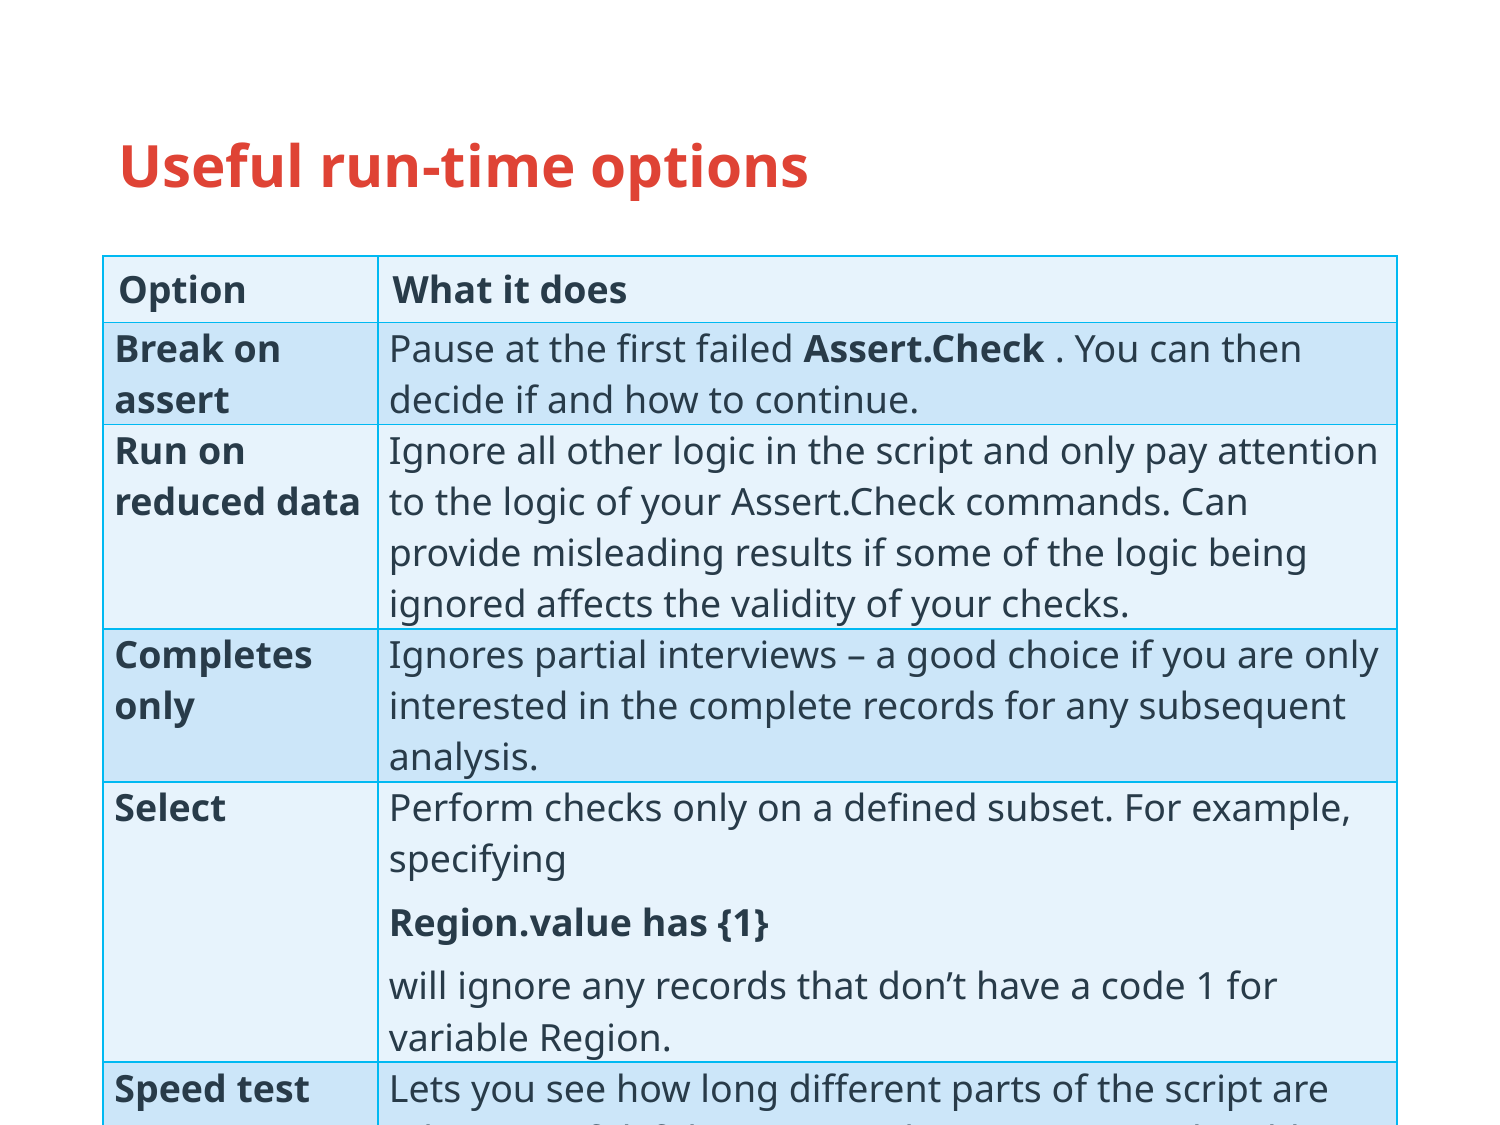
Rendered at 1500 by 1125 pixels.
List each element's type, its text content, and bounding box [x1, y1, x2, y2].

table_cell Pause at the first failed Assert.Check . You can then decide if and how to continue. [379, 323, 1396, 424]
table_cell Select [104, 783, 377, 1061]
table_header What it does [379, 257, 1396, 322]
table_cell Ignores partial interviews – a good choice if you are only interested in the complete records for any subsequent analysis. [379, 630, 1396, 781]
table_cell Run on reduced data [104, 425, 377, 628]
table_cell Perform checks only on a defined subset. For example, specifying Region.value has {1} will ignore any records that don’t have a code 1 for variable Region. [379, 783, 1396, 1061]
table_cell Completes only [104, 630, 377, 781]
table_cell Lets you see how long different parts of the script are taking. Useful if the script is slow, as you may be able to optimise your syntax to make it run more efficiently. [379, 1063, 1396, 1125]
table_cell Break on assert [104, 323, 377, 424]
table_cell Ignore all other logic in the script and only pay attention to the logic of your Assert.Check commands. Can provide misleading results if some of the logic being ignored affects the validity of your checks. [379, 425, 1396, 628]
title Useful run-time options [103, 59, 1397, 255]
table_header Option [104, 257, 377, 322]
table_cell Speed test [104, 1063, 377, 1125]
